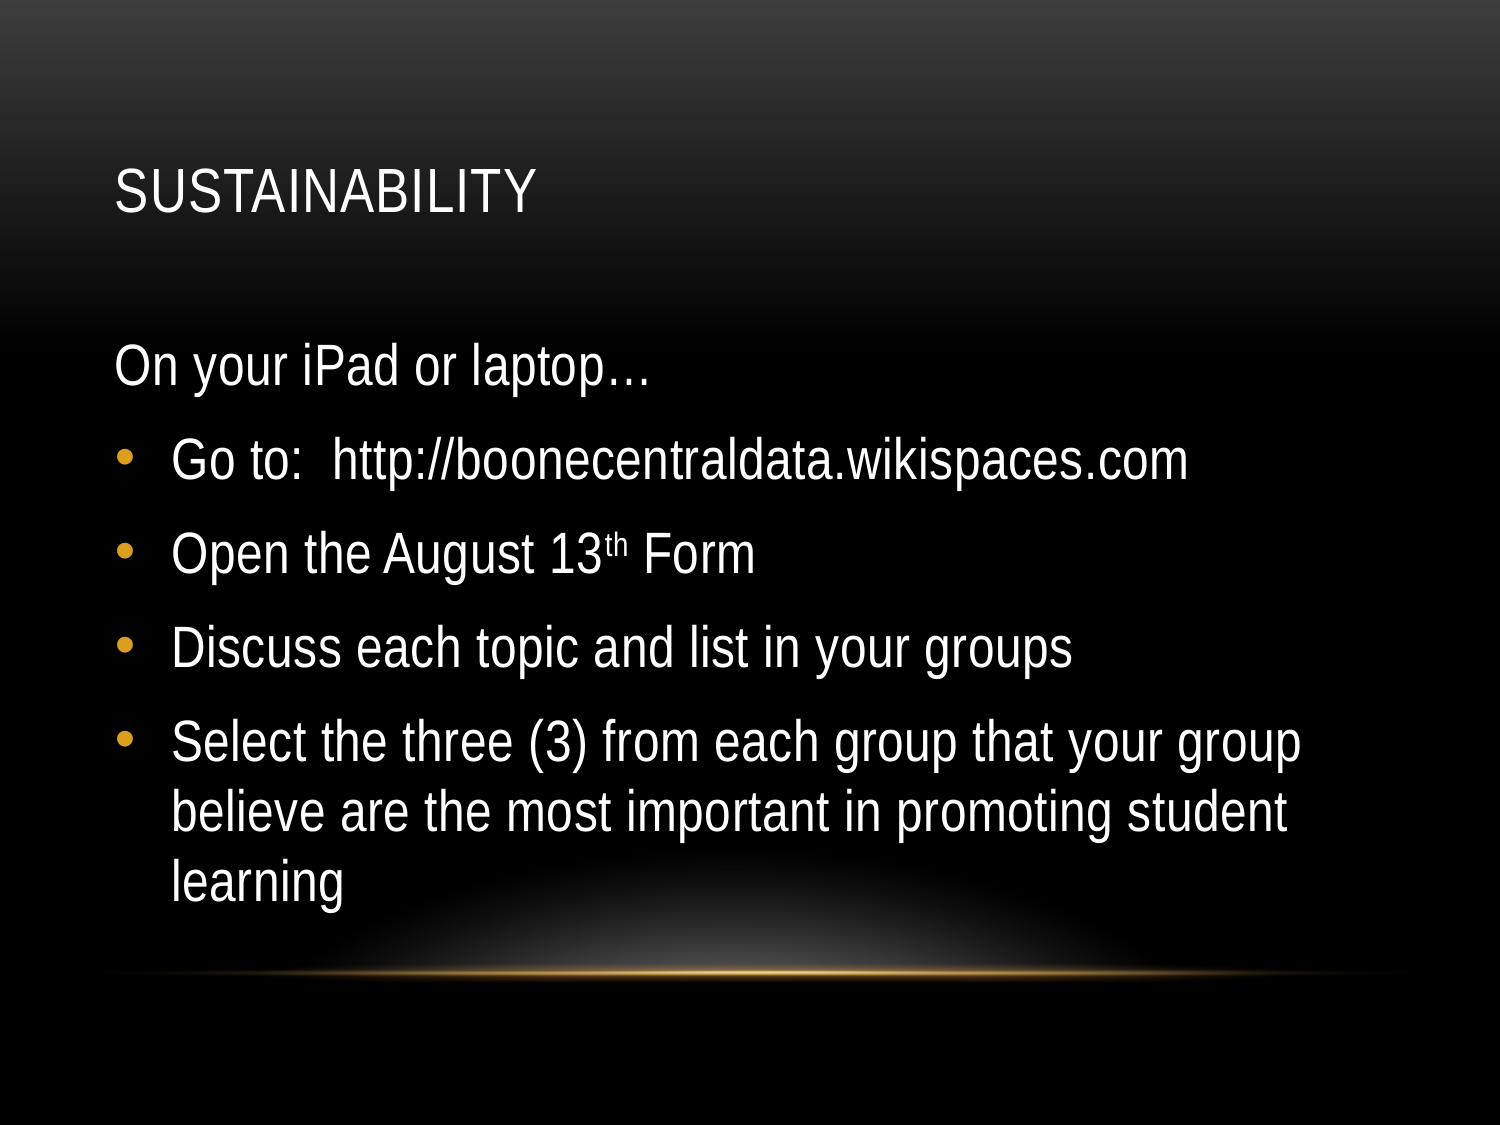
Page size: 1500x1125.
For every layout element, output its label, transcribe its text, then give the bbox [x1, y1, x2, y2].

picture [0, 0, 1500, 1125]
list On your iPad or laptop… Go to: http://boonecentraldata.wikispaces.com Open the August 13th Form Discuss each topic and list in your groups Select the three (3) from each group that your group believe are the most important in promoting student learning [99, 319, 1400, 938]
title Sustainability [99, 45, 1400, 233]
